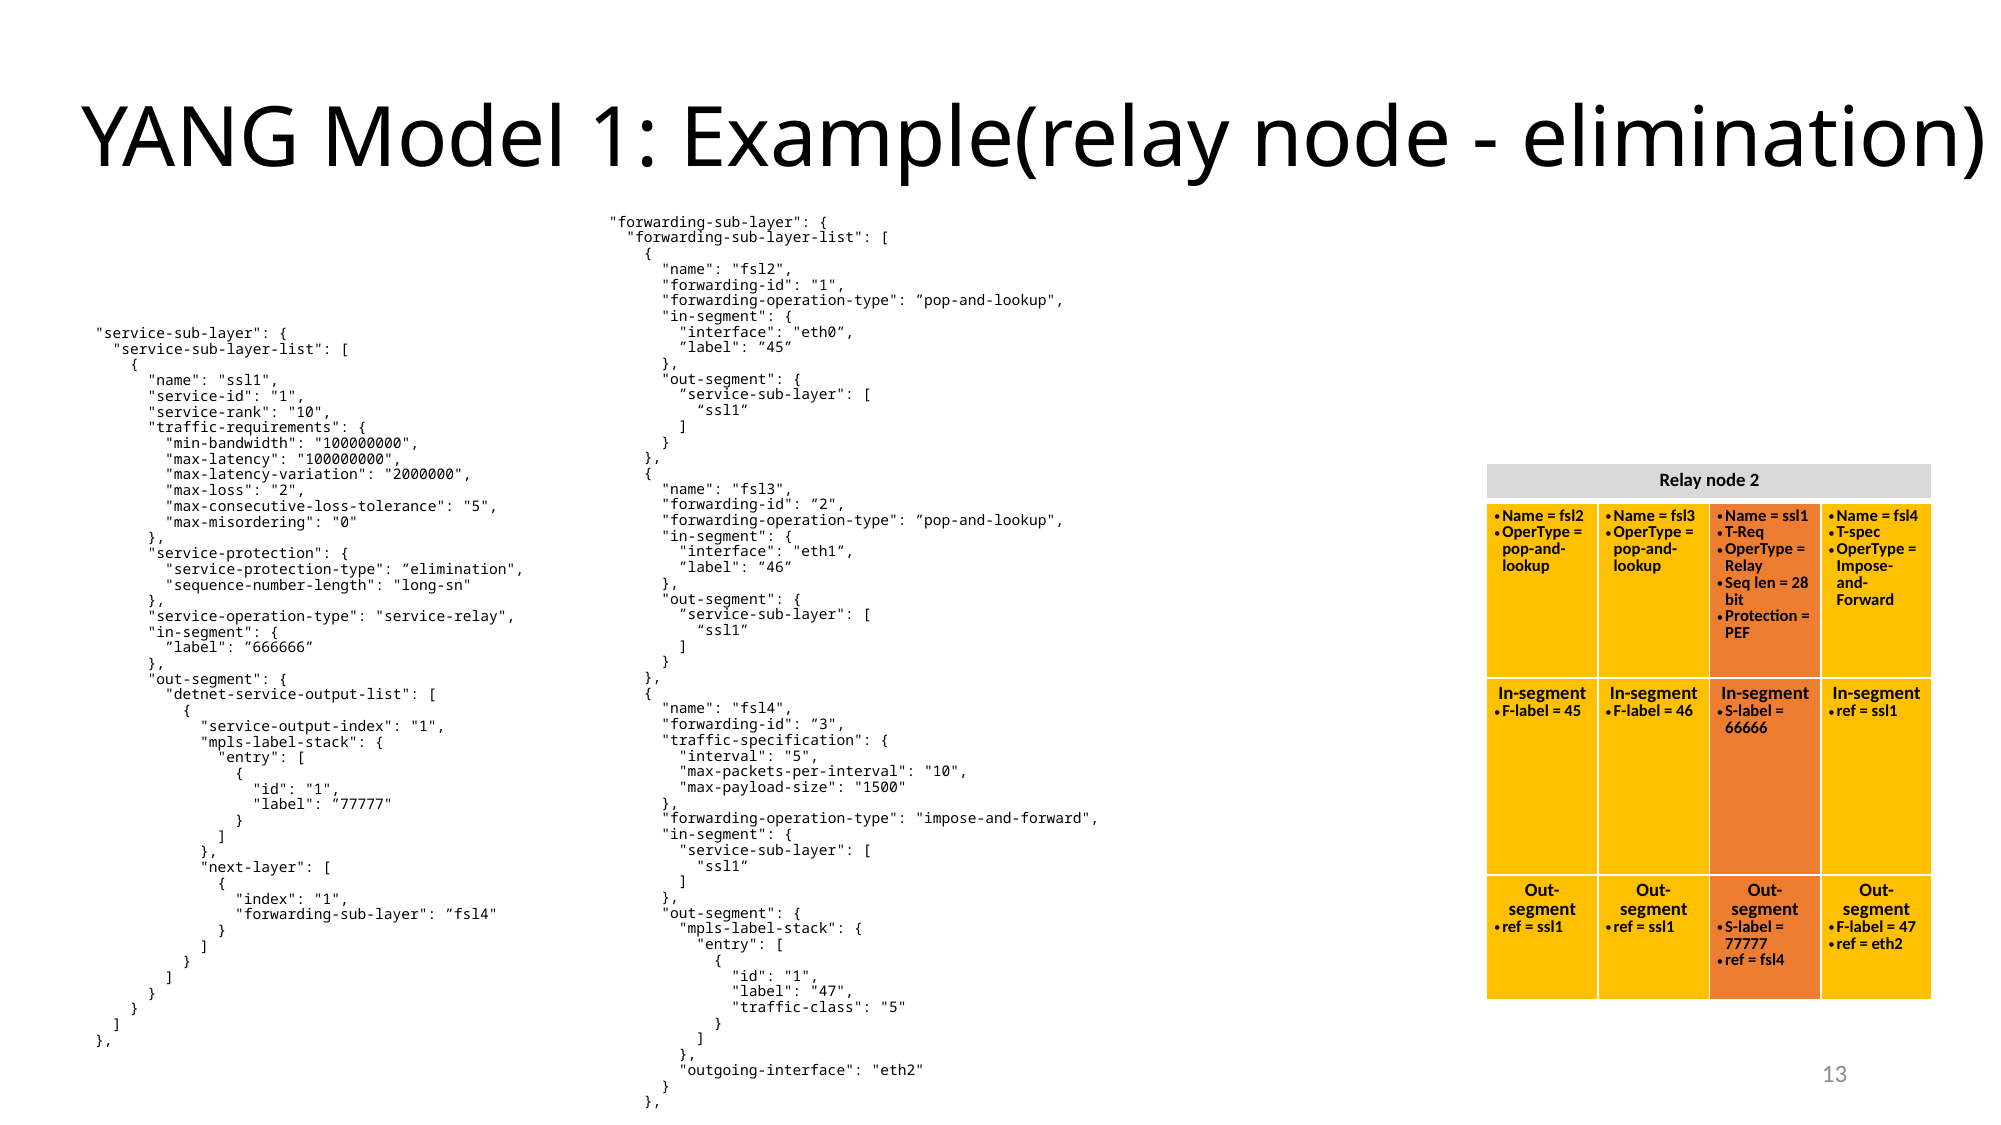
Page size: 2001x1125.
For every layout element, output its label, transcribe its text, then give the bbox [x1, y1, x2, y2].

table_cell In-segment ref = ssl1 [1822, 679, 1931, 874]
table_cell Name = fsl2 OperType = pop-and-lookup [1487, 504, 1597, 677]
table_cell Out-segment ref = ssl1 [1599, 876, 1709, 999]
table_cell In-segment F-label = 45 [1487, 679, 1597, 874]
table_cell Out-segment F-label = 47 ref = eth2 [1822, 876, 1931, 999]
title YANG Model 1: Example(relay node - elimination) [65, 30, 2000, 248]
table_header Relay node 2 [1487, 464, 1931, 498]
table_cell Name = fsl3 OperType = pop-and-lookup [1599, 504, 1709, 677]
text_box "service-sub-layer": { "service-sub-layer-list": [ { "name": "ssl1", "service-id": "1", "service-rank": "10", "traffic-requirements": { "min-bandwidth": "100000000", "max-latency": "100000000", "max-latency-variation": "2000000", "max-loss": "2", "max-consecutive-loss-tolerance": "5", "max-misordering": "0" }, "service-protection": { "service-protection-type": ”elimination", "sequence-number-length": "long-sn" }, "service-operation-type": "service-relay", "in-segment": { ”label": ”666666” }, "out-segment": { "detnet-service-output-list": [ { "service-output-index": "1", "mpls-label-stack": { "entry": [ { "id": "1", "label": ”77777" } ] }, "next-layer": [ { "index": "1", "forwarding-sub-layer": ”fsl4" } ] } ] } } ] }, [80, 318, 594, 1056]
table_cell In-segment S-label = 66666 [1710, 679, 1820, 874]
table_cell Name = fsl4 T-spec OperType = Impose-and-Forward [1822, 504, 1931, 677]
table_cell Name = ssl1 T-Req OperType = Relay Seq len = 28 bit Protection = PEF [1710, 504, 1820, 677]
table_cell In-segment F-label = 46 [1599, 679, 1709, 874]
table_cell Out-segment S-label = 77777 ref = fsl4 [1710, 876, 1820, 999]
text_box "forwarding-sub-layer": { "forwarding-sub-layer-list": [ { "name": "fsl2", "forwarding-id": "1", "forwarding-operation-type": ”pop-and-lookup", "in-segment": { "interface": "eth0”, ”label": ”45” }, "out-segment": { ”service-sub-layer": [ “ssl1” ] } }, { "name": "fsl3", "forwarding-id": ”2", "forwarding-operation-type": ”pop-and-lookup", "in-segment": { "interface": "eth1”, ”label": ”46” }, "out-segment": { ”service-sub-layer": [ “ssl1” ] } }, { "name": "fsl4", "forwarding-id": ”3", "traffic-specification": { "interval": "5", "max-packets-per-interval": "10", "max-payload-size": "1500" }, "forwarding-operation-type": "impose-and-forward", "in-segment": { "service-sub-layer": [ "ssl1” ] }, "out-segment": { "mpls-label-stack": { "entry": [ { "id": "1", "label": "47", "traffic-class": "5" } ] }, "outgoing-interface": "eth2" } }, [594, 207, 1595, 1118]
table_cell Out-segment ref = ssl1 [1487, 876, 1597, 999]
slide_number 13 [1595, 1042, 1863, 1103]
